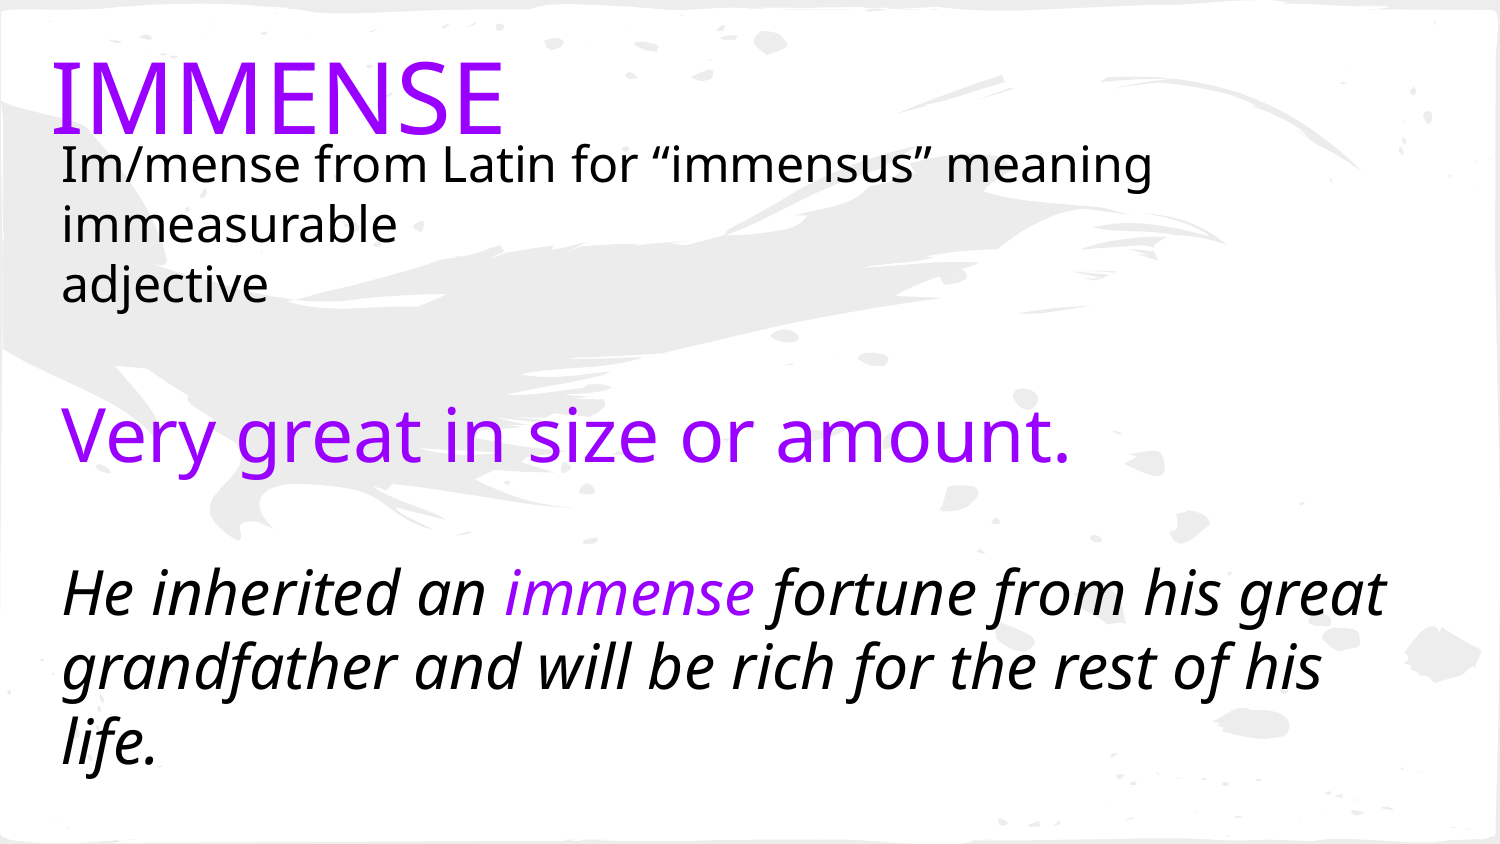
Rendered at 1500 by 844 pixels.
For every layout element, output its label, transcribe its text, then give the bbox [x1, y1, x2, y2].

text_box Im/mense from Latin for “immensus” meaning immeasurable adjective Very great in size or amount. He inherited an immense fortune from his great grandfather and will be rich for the rest of his life. [46, 117, 1454, 760]
title IMMENSE [35, 18, 1386, 170]
